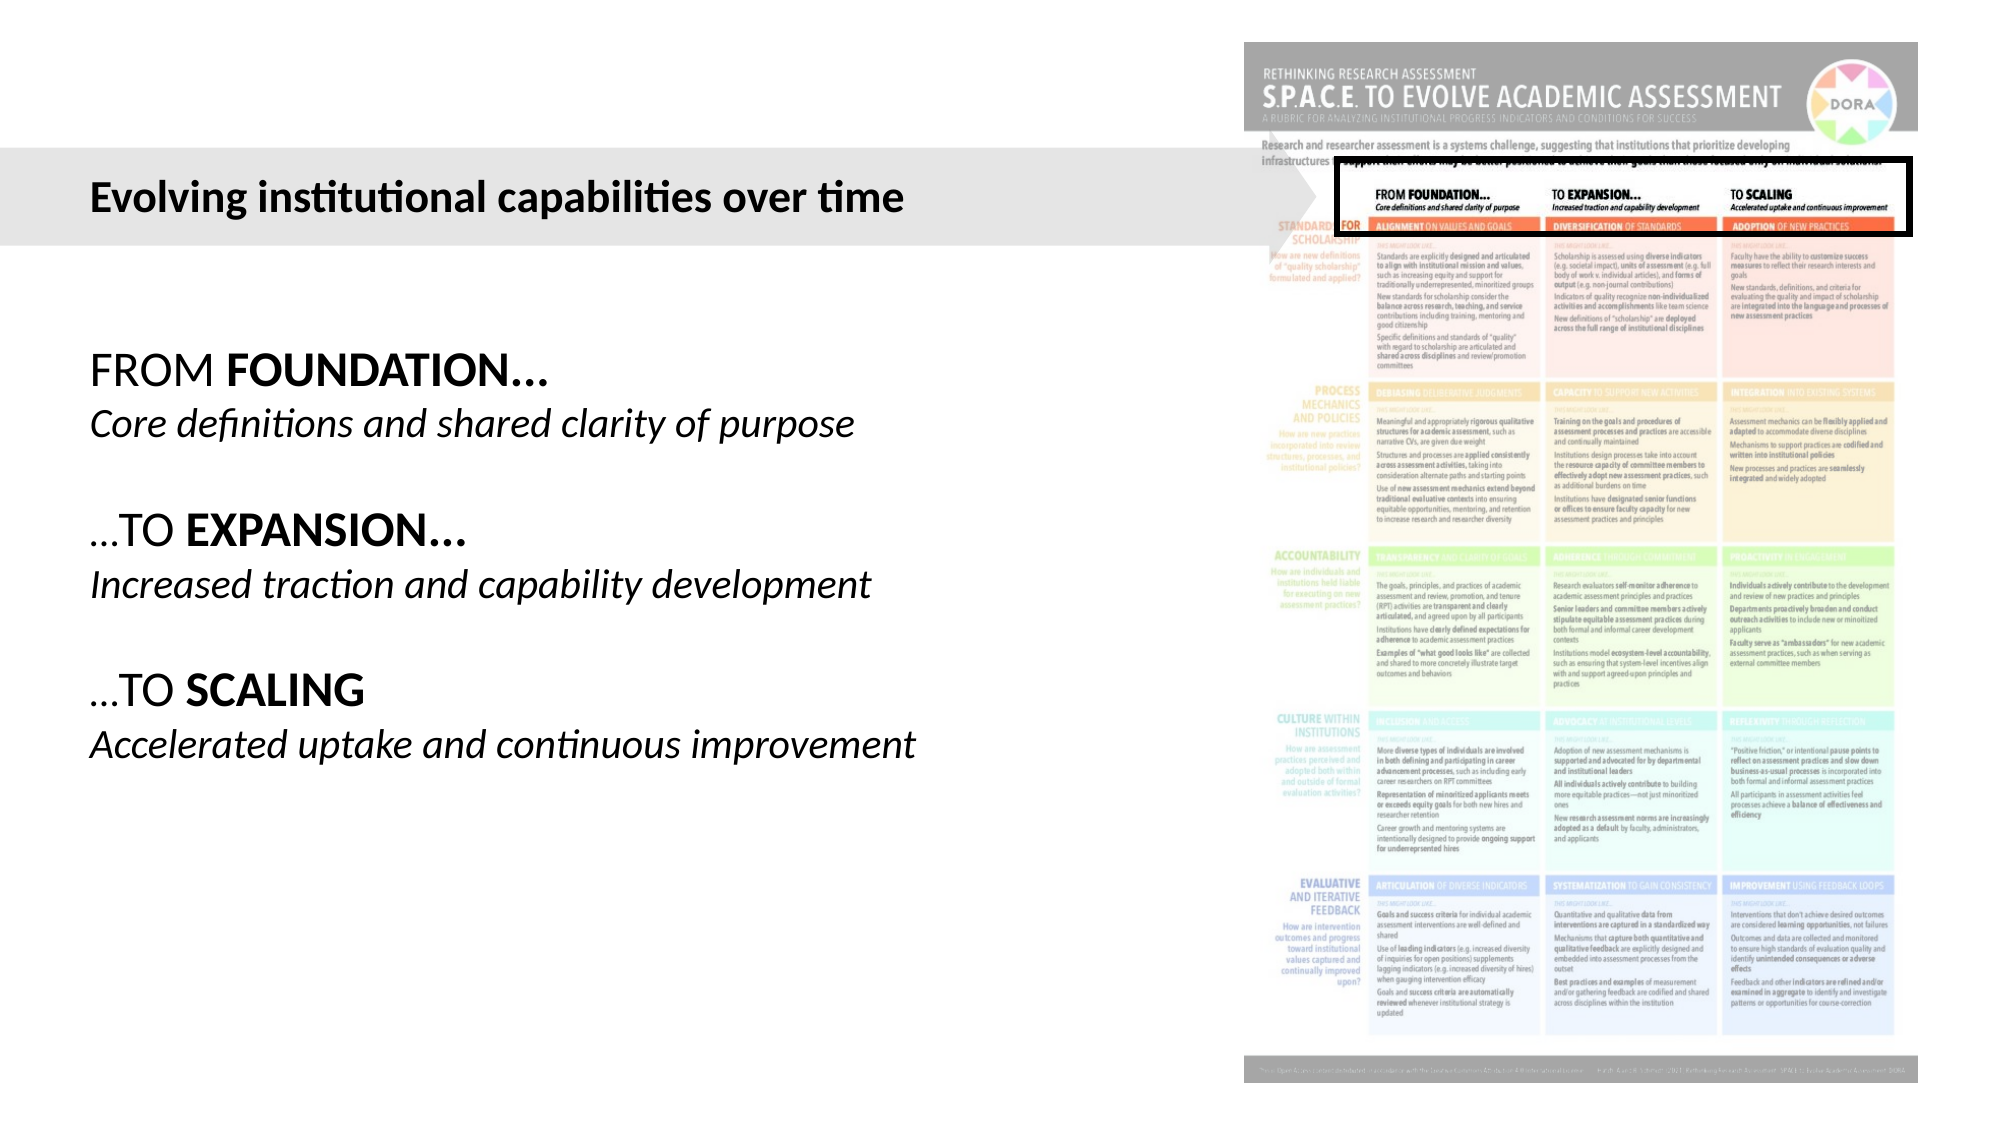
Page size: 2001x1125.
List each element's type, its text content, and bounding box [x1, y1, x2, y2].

text_box Evolving institutional capabilities over time FROM FOUNDATION... Core definitions and shared clarity of purpose …TO EXPANSION... Increased traction and capability development …TO SCALING Accelerated uptake and continuous improvement [74, 158, 1200, 819]
text_box [0, 146, 1244, 247]
picture [1244, 42, 1918, 1083]
